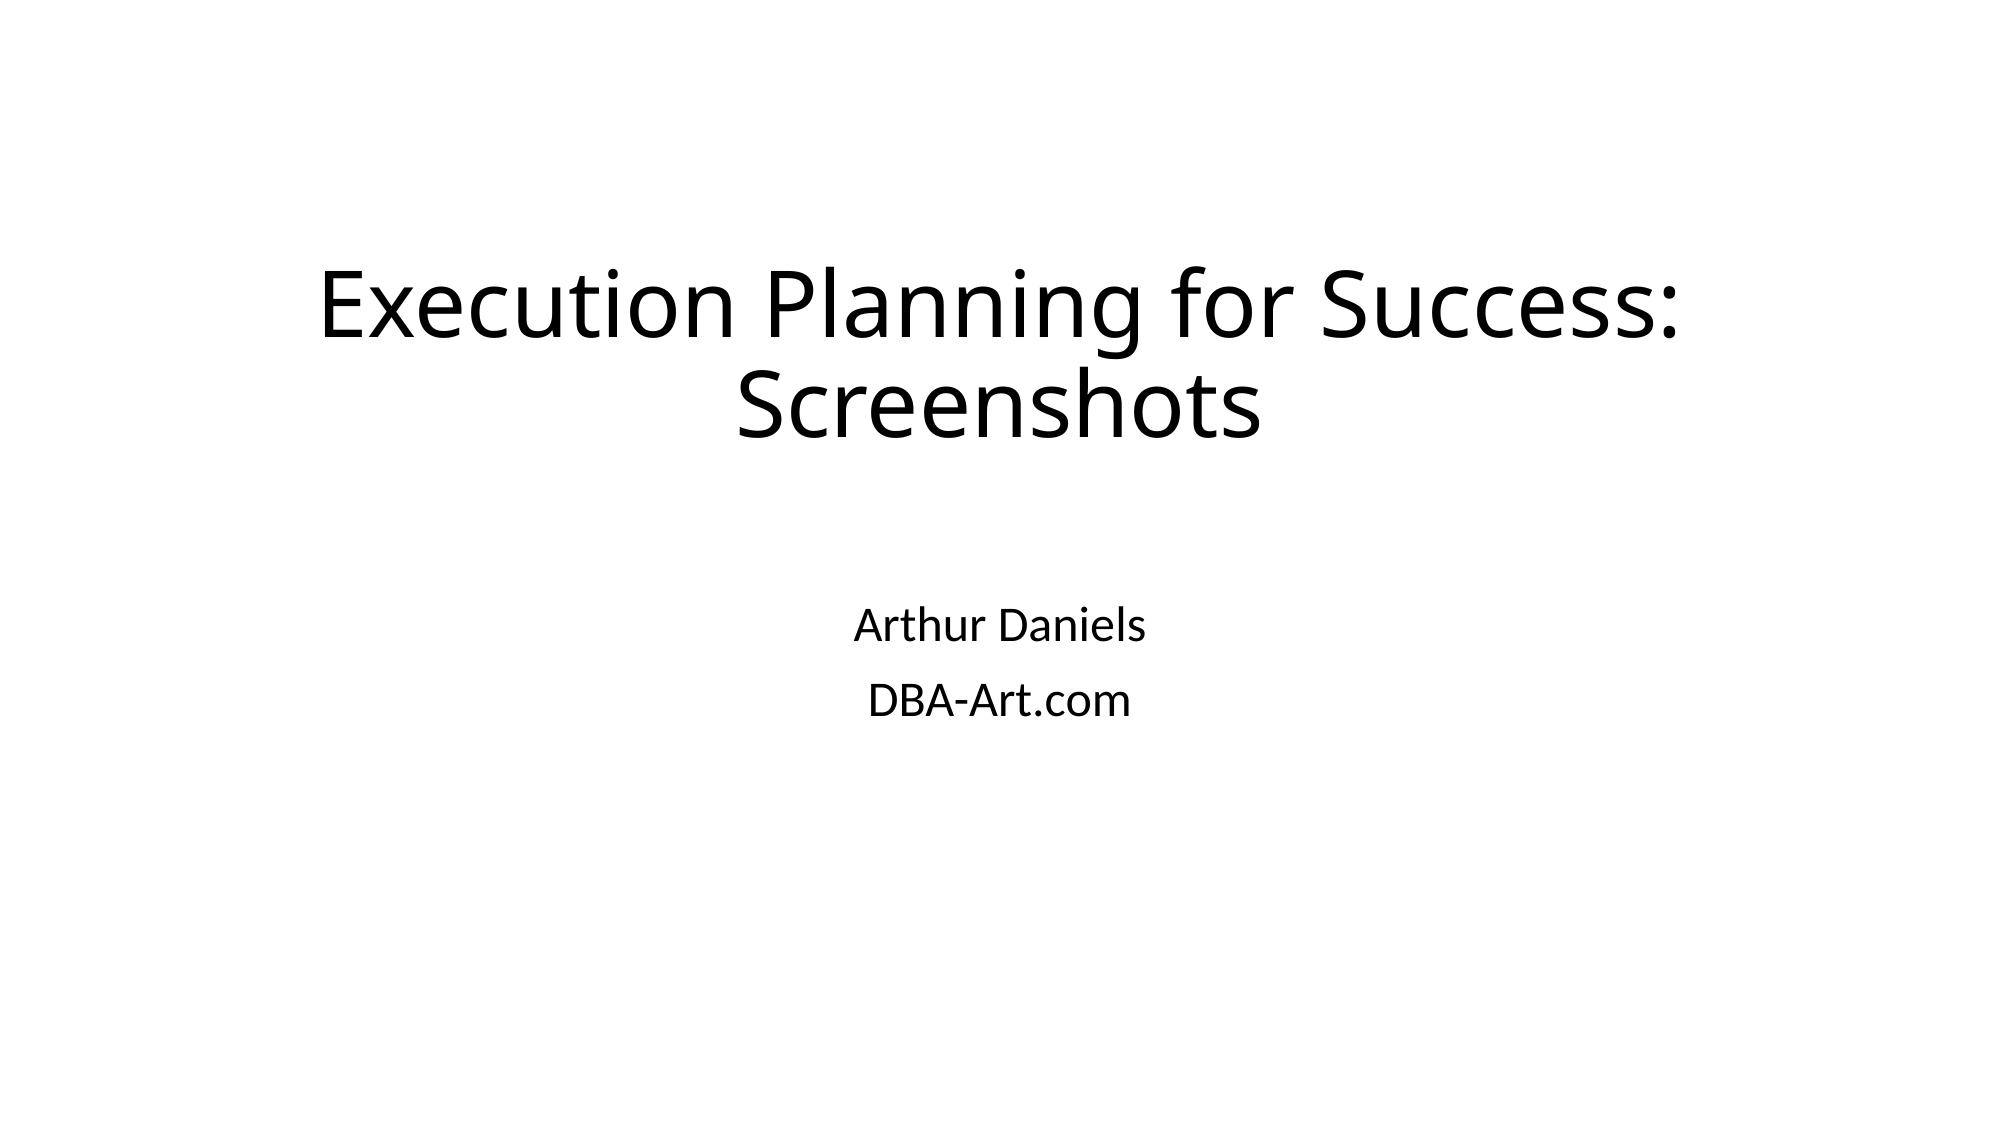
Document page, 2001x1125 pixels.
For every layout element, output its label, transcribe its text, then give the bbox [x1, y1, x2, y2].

subtitle Arthur Daniels DBA-Art.com [249, 590, 1750, 863]
title Execution Planning for Success: Screenshots [249, 184, 1750, 576]
